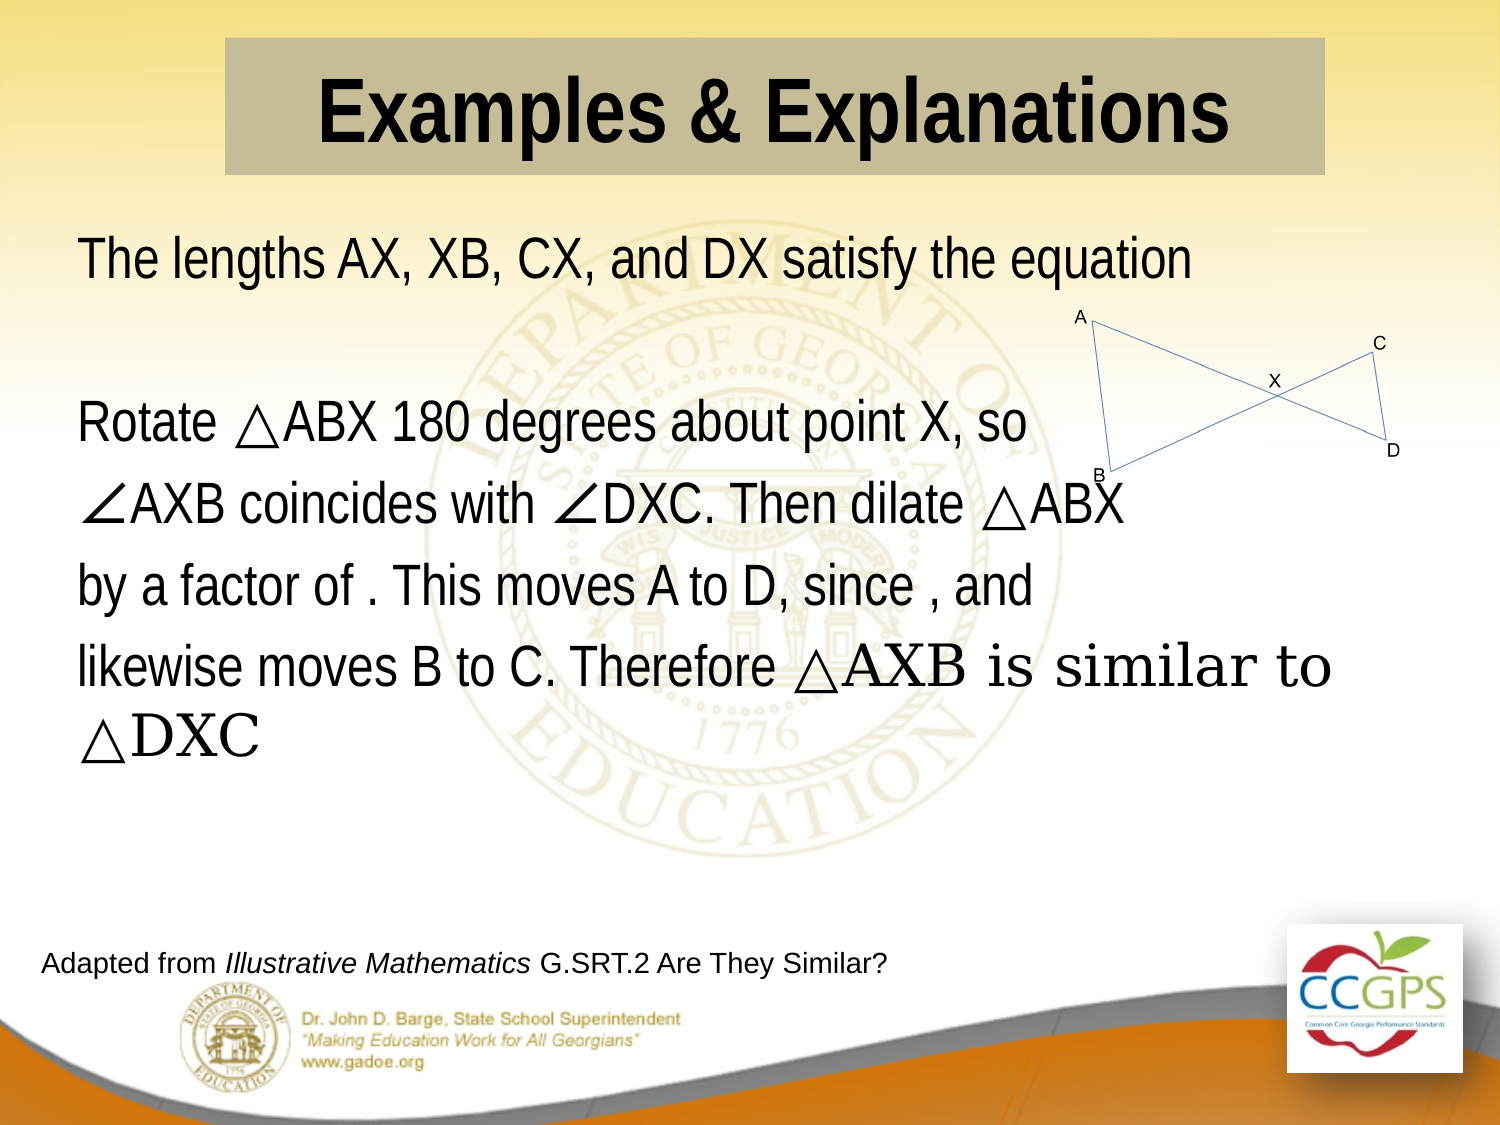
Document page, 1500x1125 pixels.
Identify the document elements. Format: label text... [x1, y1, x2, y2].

text_box Adapted from Illustrative Mathematics G.SRT.2 Are They Similar? [26, 937, 904, 988]
picture [0, 0, 1500, 1125]
title Examples & Explanations [224, 37, 1326, 176]
